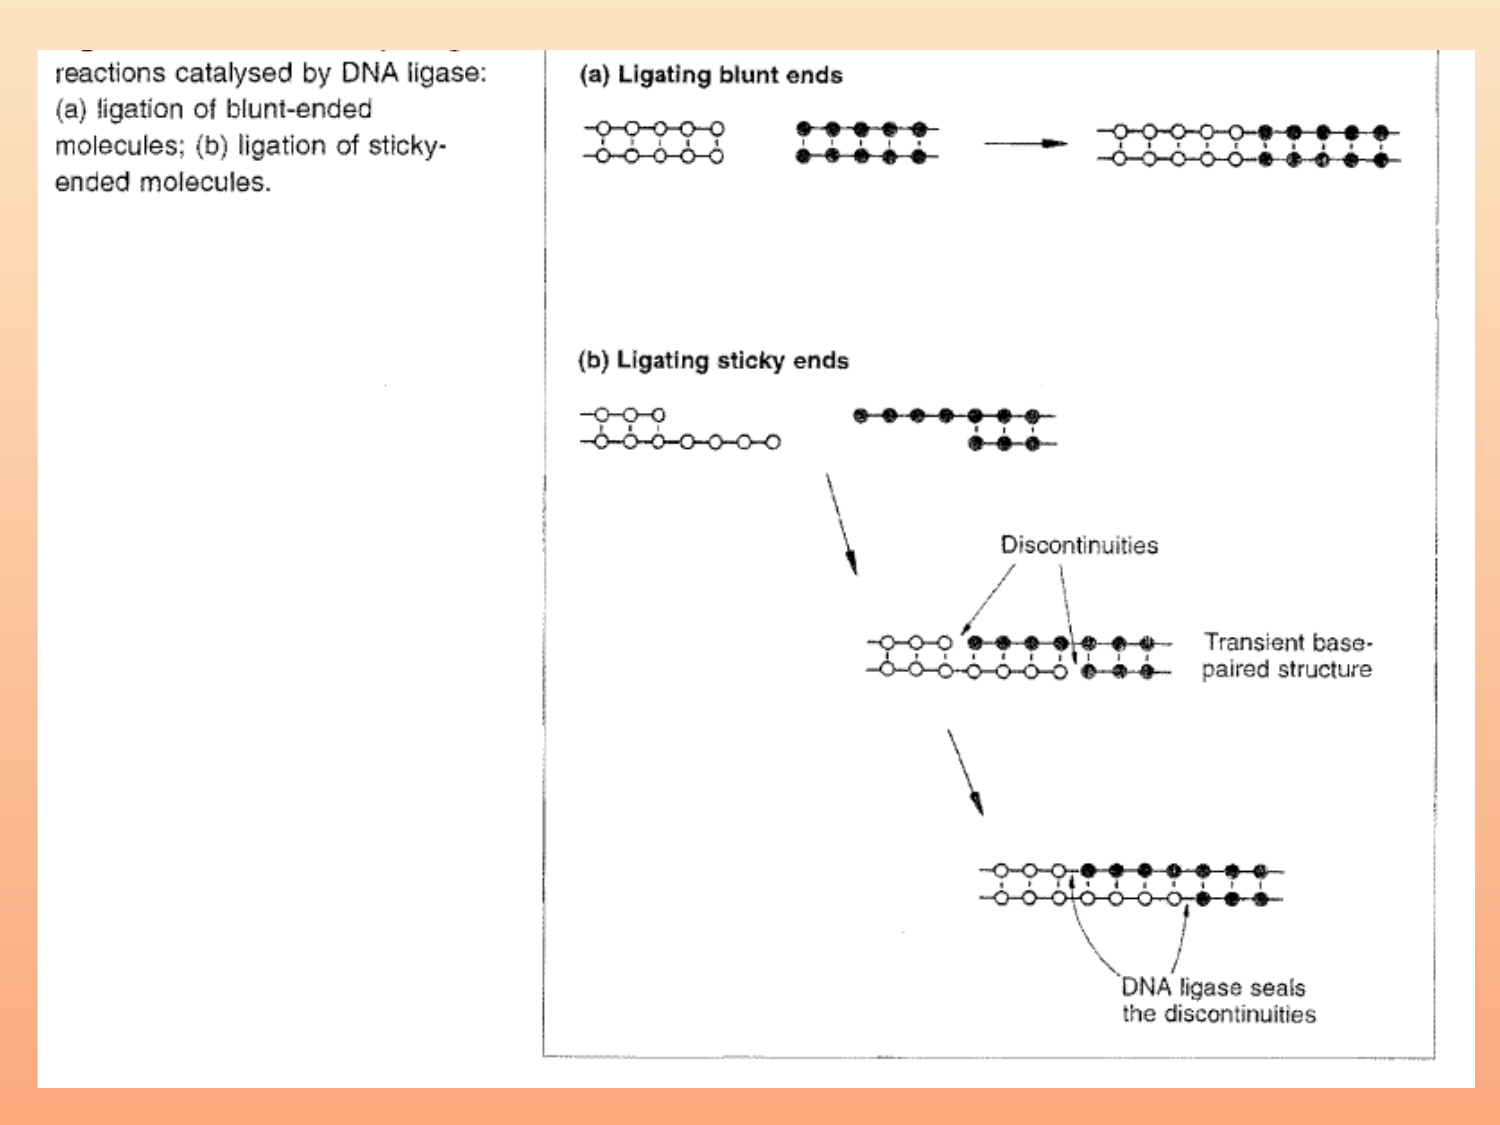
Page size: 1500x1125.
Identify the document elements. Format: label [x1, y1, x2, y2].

picture [37, 49, 1476, 1088]
